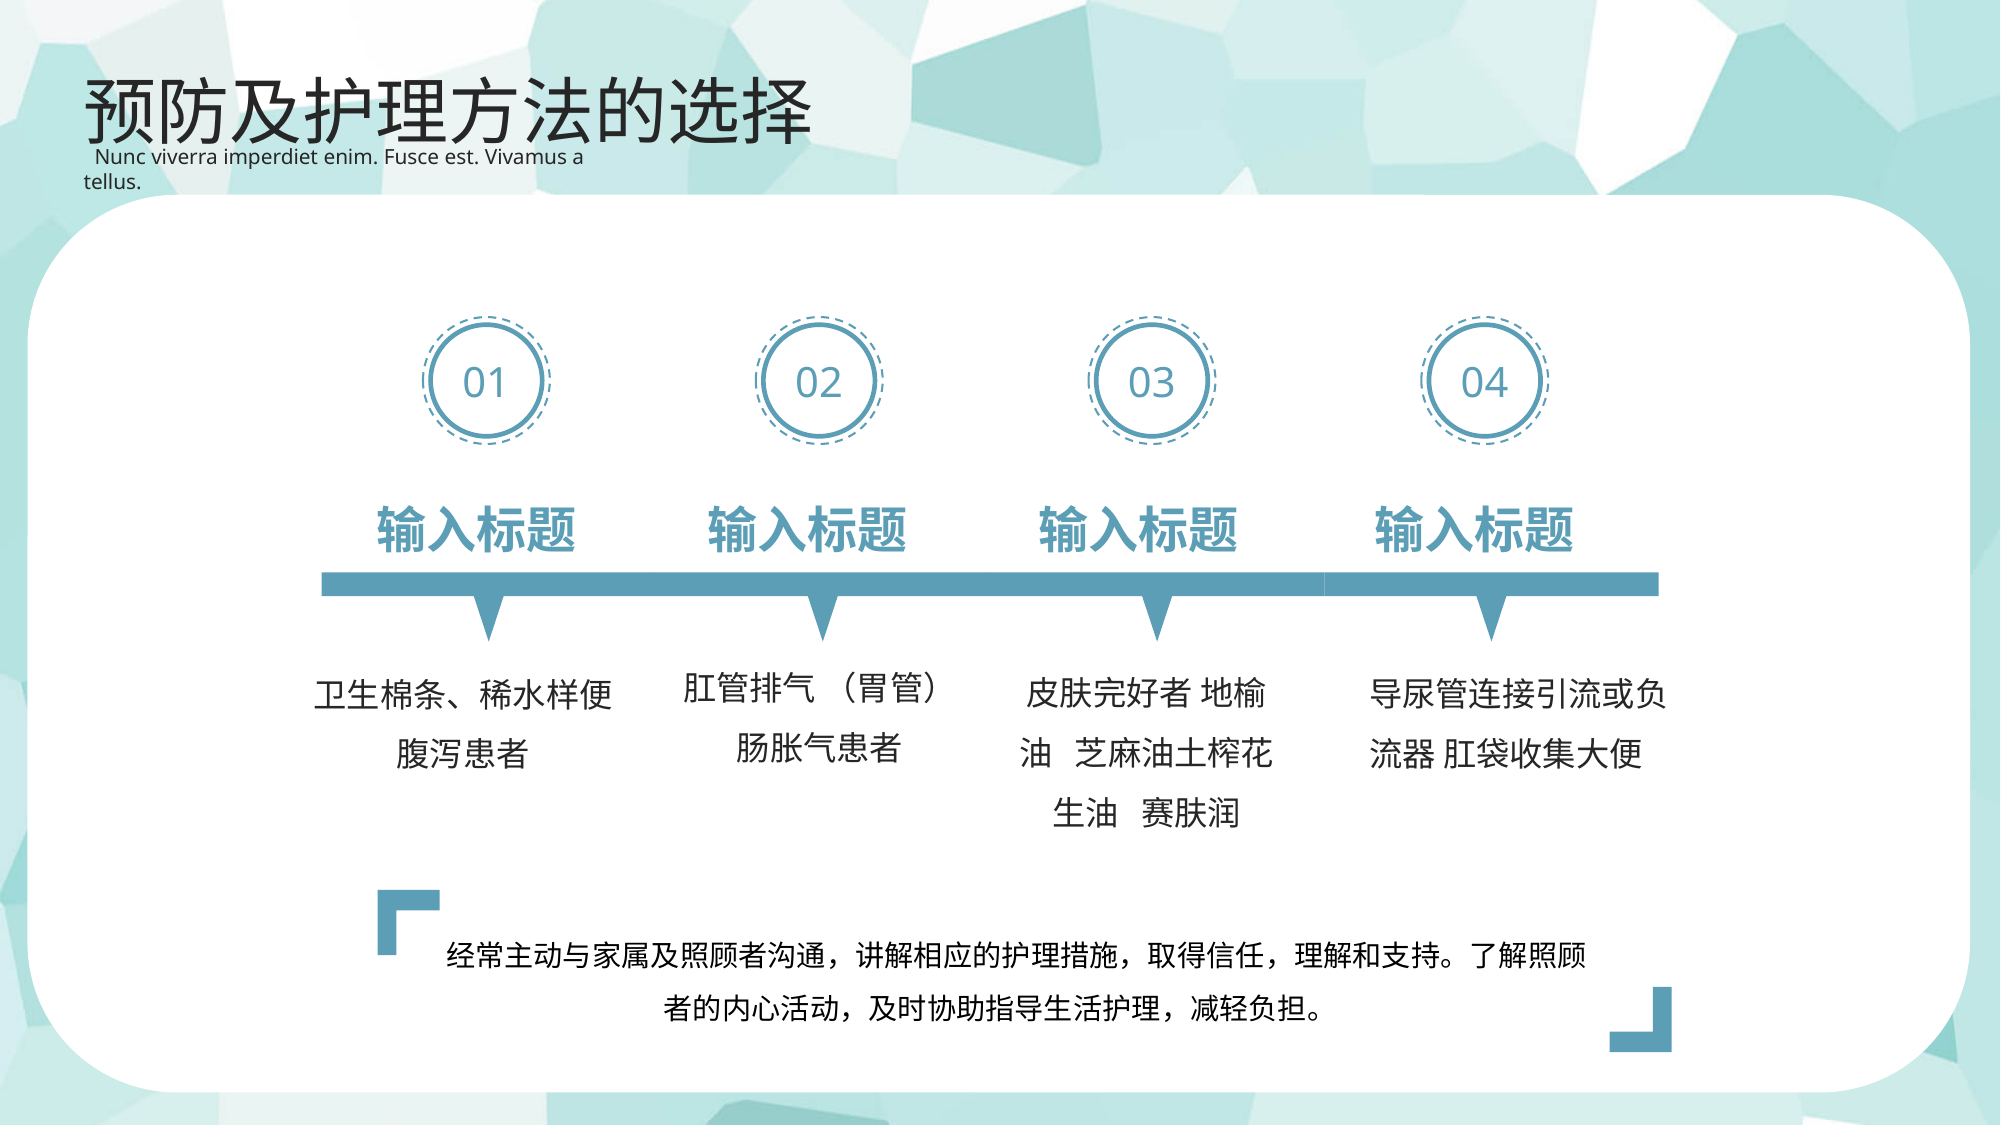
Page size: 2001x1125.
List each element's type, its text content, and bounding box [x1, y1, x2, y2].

text_box 输入标题 [278, 453, 609, 605]
text_box [421, 316, 551, 445]
text_box [809, 605, 836, 645]
text_box [1609, 986, 1672, 1053]
text_box 导尿管连接引流或负流器 肛袋收集大便 [1351, 653, 1672, 817]
text_box 预防及护理方法的选择 [68, 58, 884, 161]
text_box [1478, 605, 1505, 645]
text_box 经常主动与家属及照顾者沟通，讲解相应的护理措施，取得信任，理解和支持。了解照顾者的内心活动，及时协助指导生活护理，减轻负担。 [383, 912, 1617, 1033]
text_box 皮肤完好者 地榆油 芝麻油土榨花生油 赛肤润 [999, 652, 1276, 815]
text_box [475, 605, 502, 645]
text_box [1420, 316, 1550, 445]
text_box 肛管排气 （胃管） 肠胀气患者 [655, 647, 966, 923]
text_box 输入标题 [1276, 453, 1673, 605]
text_box [377, 889, 440, 956]
text_box 卫生棉条、稀水样便腹泻患者 [280, 653, 628, 963]
text_box [754, 316, 884, 445]
picture [0, 0, 2001, 1125]
text_box [1143, 605, 1171, 645]
text_box 输入标题 [609, 453, 940, 605]
text_box 输入标题 [940, 453, 1276, 605]
text_box Nunc viverra imperdiet enim. Fusce est. Vivamus a tellus. [68, 136, 647, 202]
text_box [1087, 316, 1217, 445]
